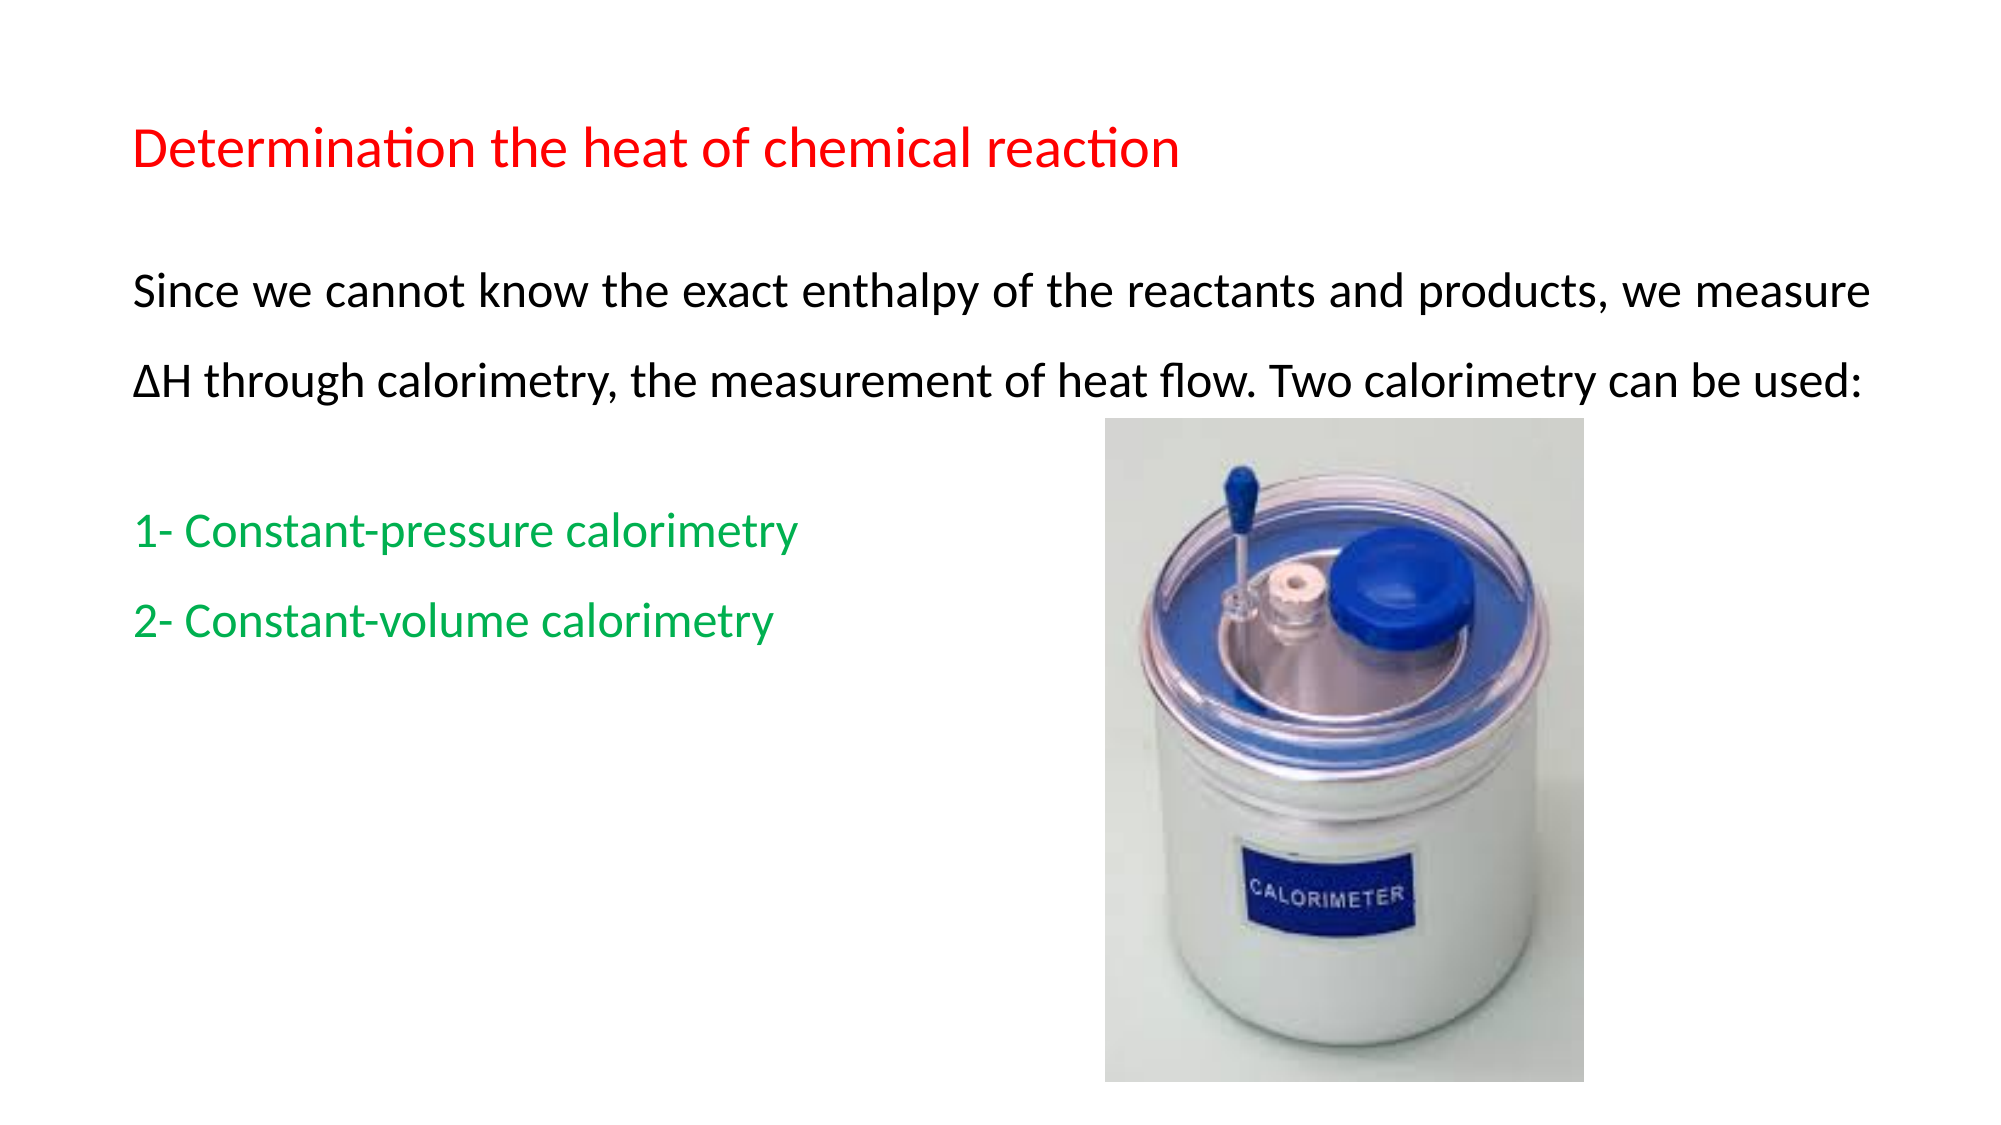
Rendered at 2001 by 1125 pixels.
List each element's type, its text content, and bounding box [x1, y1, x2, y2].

text_box Determination the heat of chemical reaction [118, 101, 1619, 187]
picture [1105, 418, 1584, 1082]
text_box Since we cannot know the exact enthalpy of the reactants and products, we measure ΔH through calorimetry, the measurement of heat flow. Two calorimetry can be used: 1- Constant-pressure calorimetry 2- Constant-volume calorimetry [118, 219, 1888, 745]
